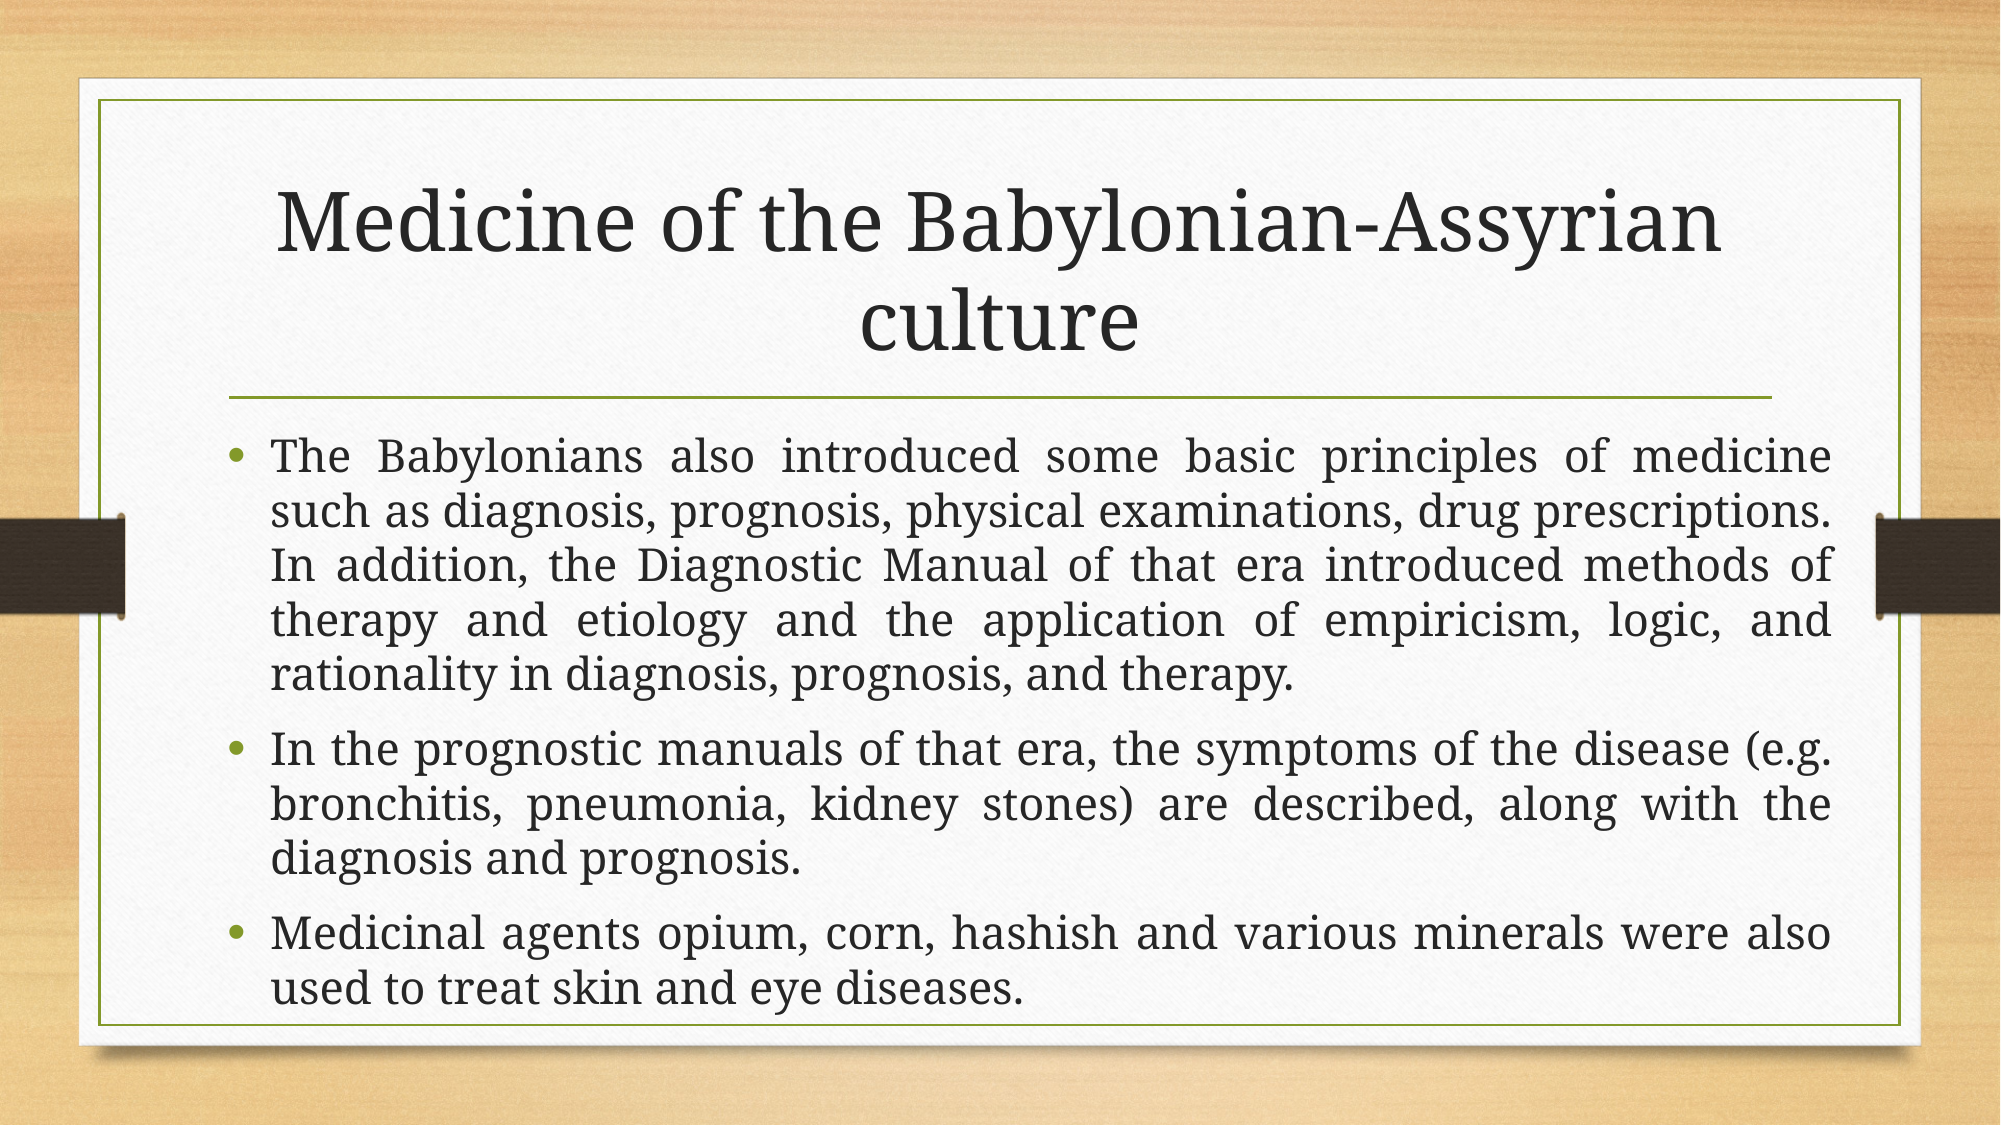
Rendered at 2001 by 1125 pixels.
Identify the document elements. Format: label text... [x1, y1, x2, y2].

title Medicine of the Babylonian-Assyrian culture [212, 161, 1788, 375]
picture [0, 0, 2001, 1125]
list The Babylonians also introduced some basic principles of medicine such as diagnosis, prognosis, physical examinations, drug prescriptions. In addition, the Diagnostic Manual of that era introduced methods of therapy and etiology and the application of empiricism, logic, and rationality in diagnosis, prognosis, and therapy. In the prognostic manuals of that era, the symptoms of the disease (e.g. bronchitis, pneumonia, kidney stones) are described, along with the diagnosis and prognosis. Medicinal agents opium, corn, hashish and various minerals were also used to treat skin and eye diseases. [212, 419, 1850, 1068]
